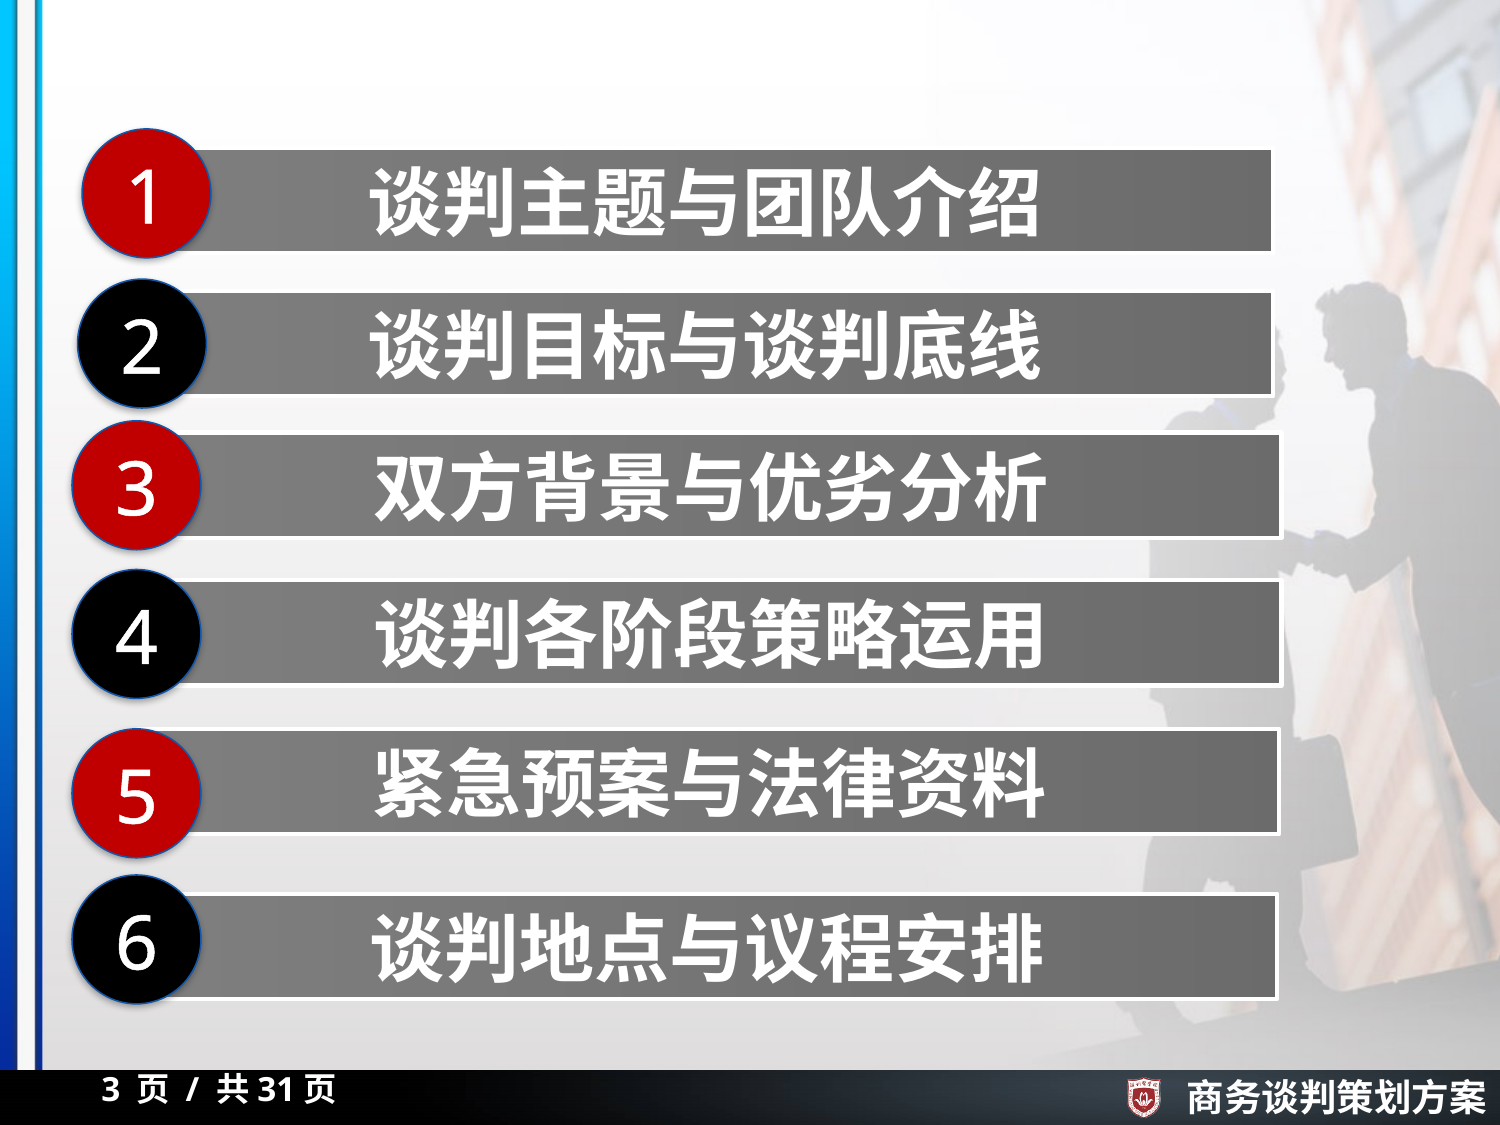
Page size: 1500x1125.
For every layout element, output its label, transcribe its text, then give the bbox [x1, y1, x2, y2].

text_box 谈判地点与议程安排 [174, 892, 1279, 1001]
text_box 1 [81, 128, 212, 259]
text_box 6 [71, 874, 202, 1005]
text_box 2 [76, 278, 208, 409]
text_box 谈判各阶段策略运用 [174, 578, 1284, 688]
text_box 5 [71, 728, 202, 859]
text_box 紧急预案与法律资料 [142, 727, 1281, 836]
text_box 3 [71, 420, 202, 551]
text_box 谈判目标与谈判底线 [180, 289, 1275, 398]
text_box 双方背景与优劣分析 [174, 430, 1284, 540]
text_box 谈判主题与团队介绍 [184, 146, 1275, 255]
slide_number 3 页 / 共31页 [0, 1063, 352, 1119]
picture [0, 0, 1500, 1125]
text_box 4 [71, 568, 202, 700]
